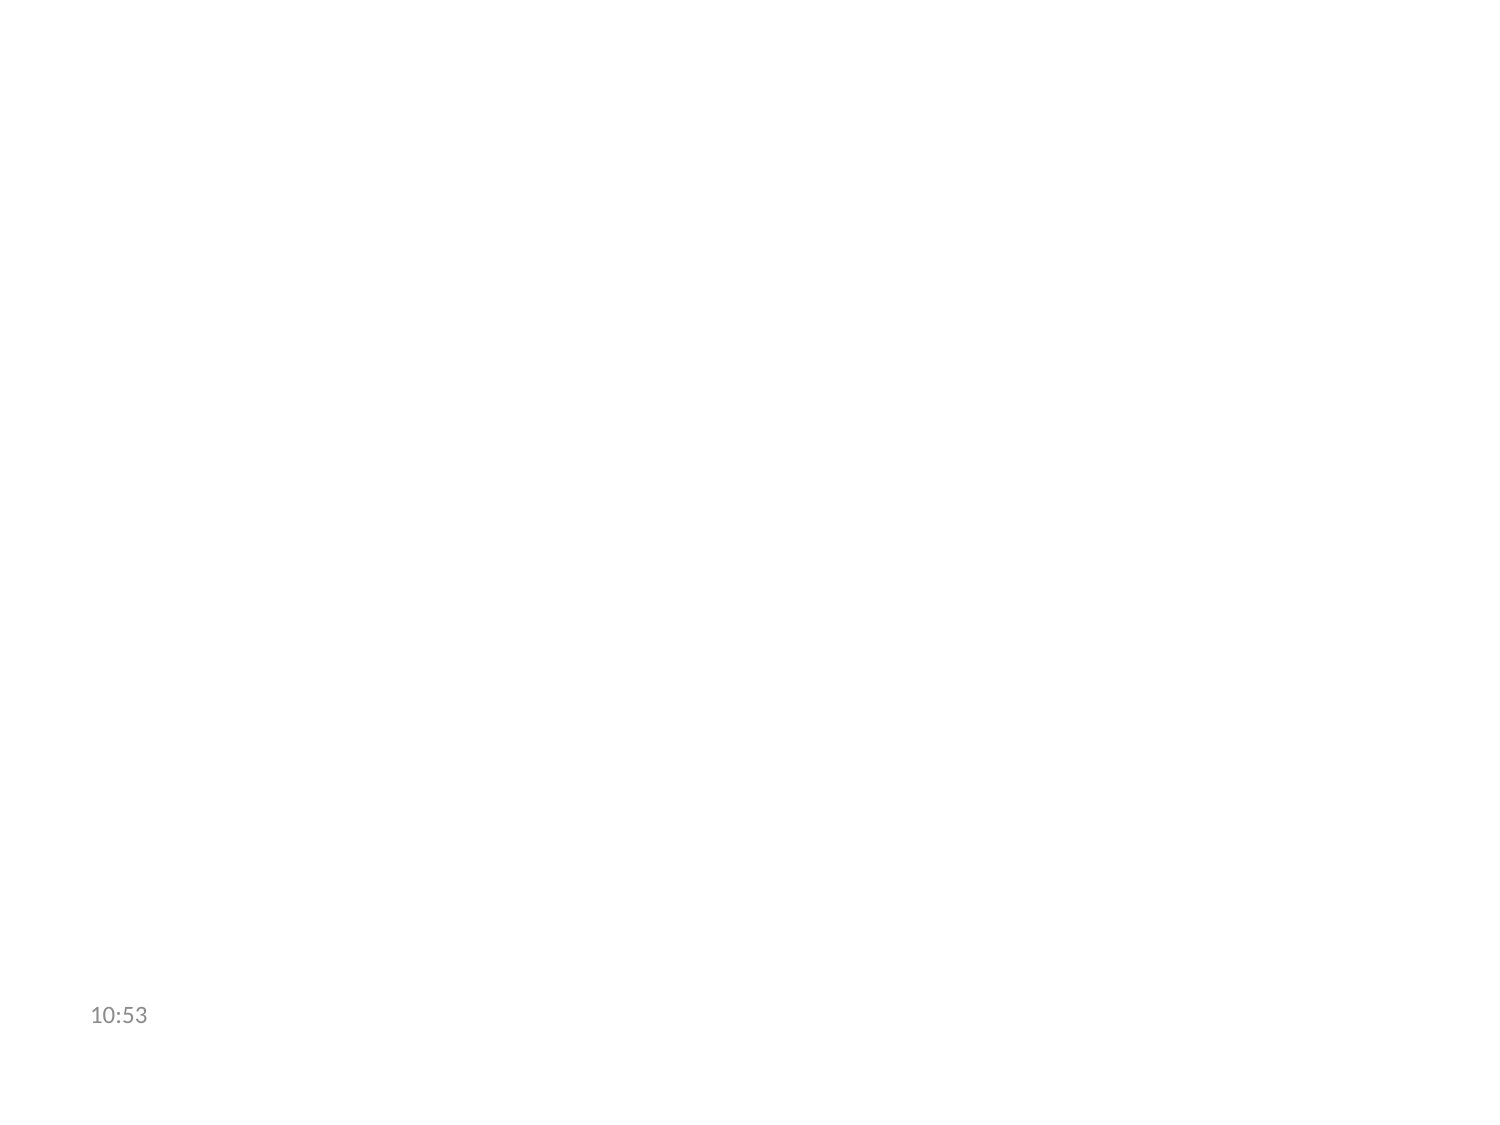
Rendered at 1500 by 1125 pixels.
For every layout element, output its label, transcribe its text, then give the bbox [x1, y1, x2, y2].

text_box 15:35 [75, 983, 425, 1044]
